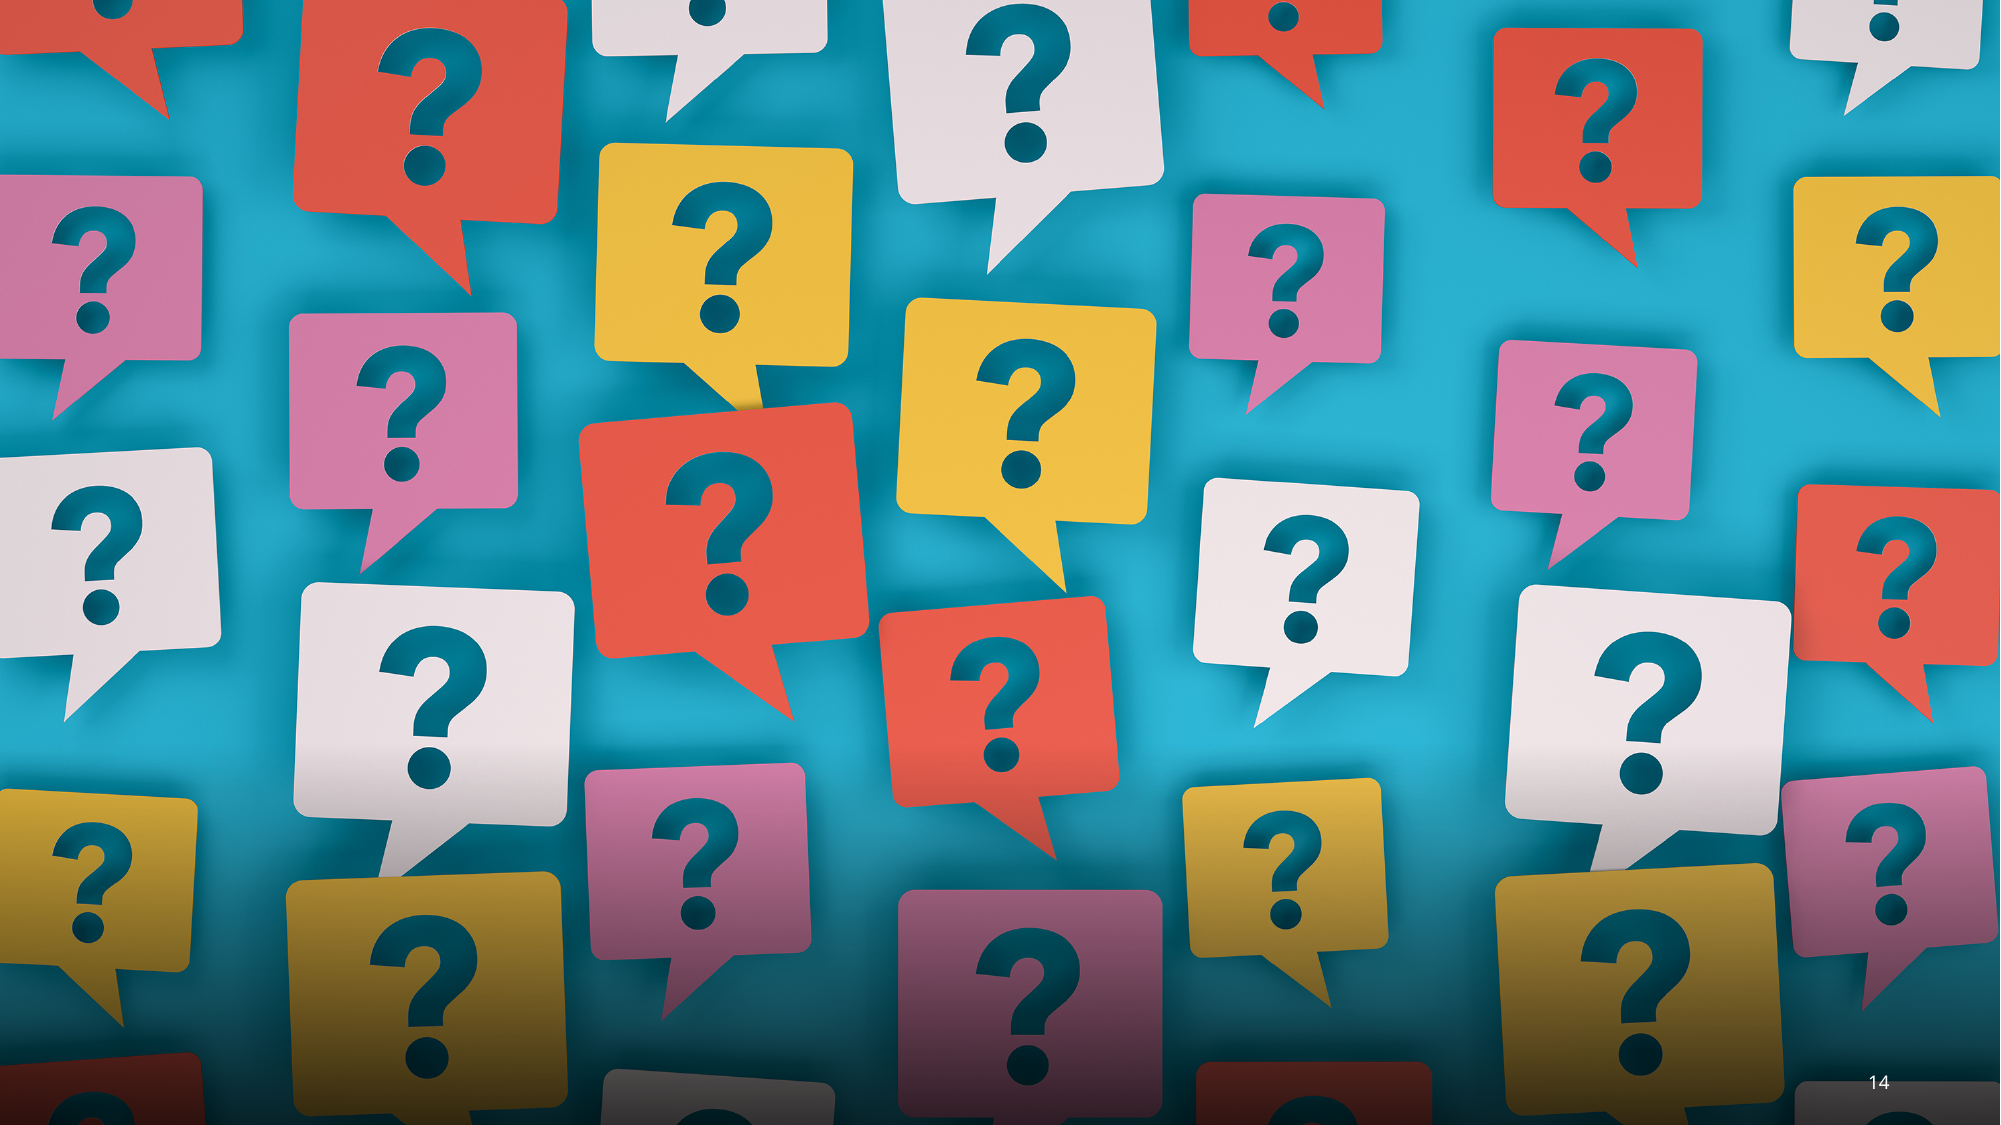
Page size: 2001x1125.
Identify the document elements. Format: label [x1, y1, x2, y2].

list [0, 0, 2000, 1125]
